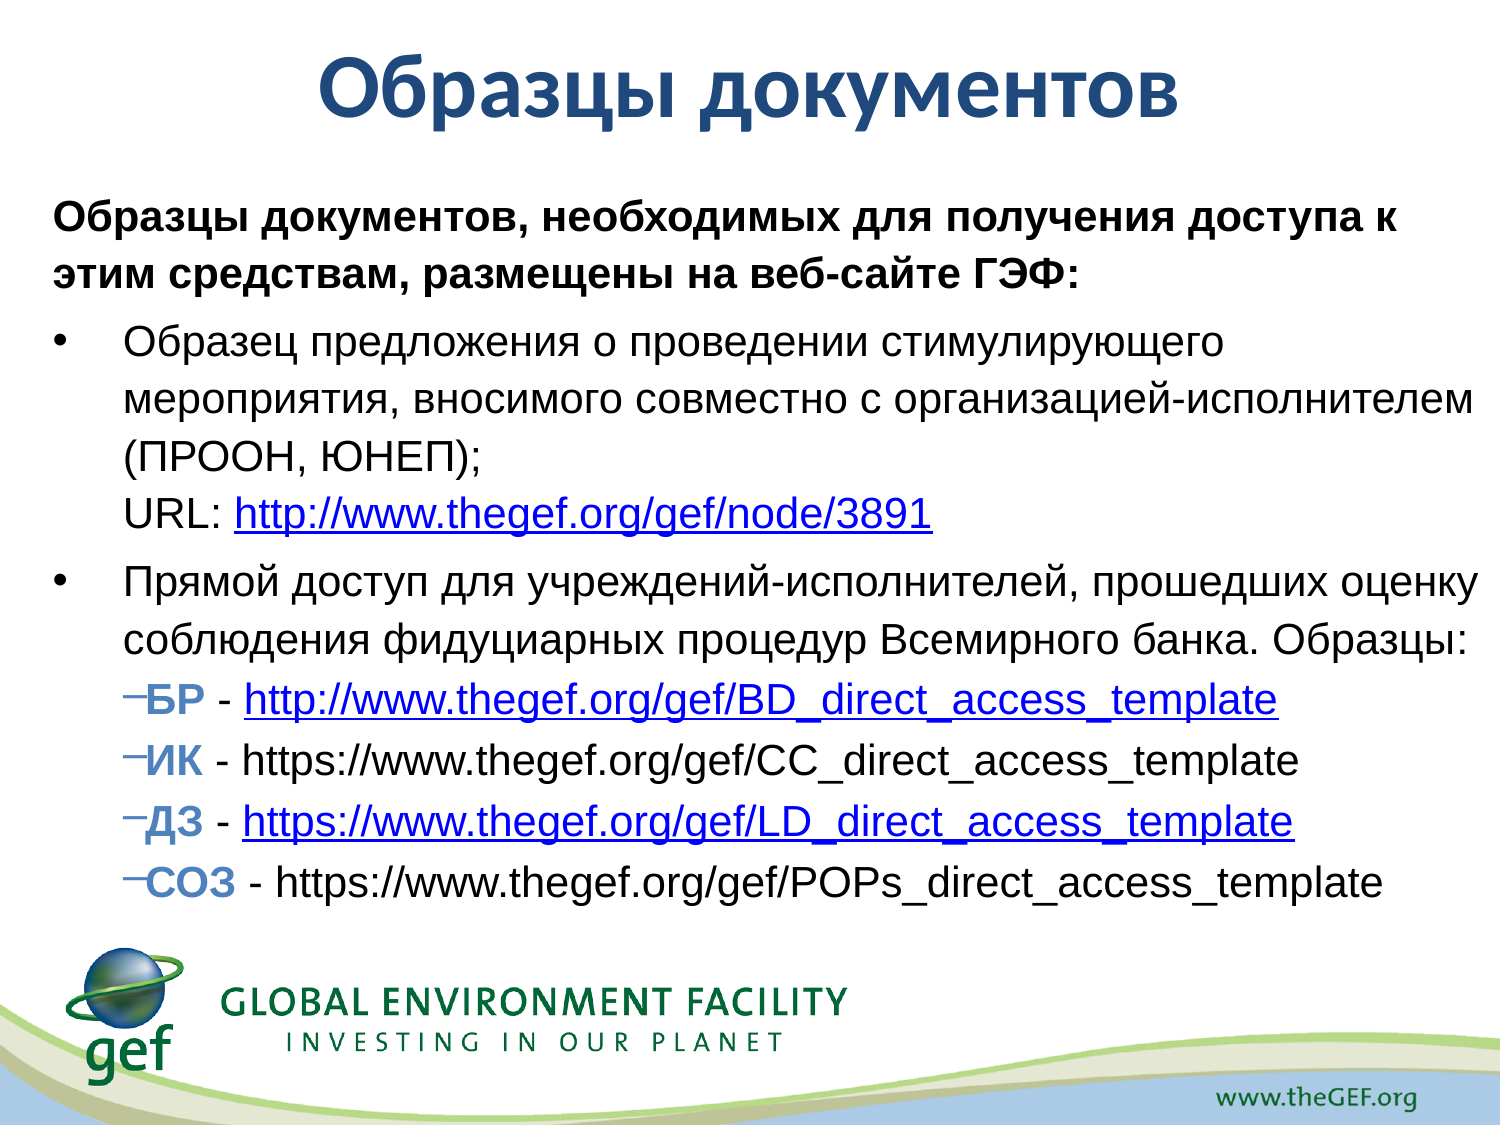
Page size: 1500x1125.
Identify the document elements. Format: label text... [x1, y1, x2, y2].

list Образцы документов, необходимых для получения доступа к этим средствам, размещены на веб-сайте ГЭФ: Образец предложения о проведении стимулирующего мероприятия, вносимого совместно с организацией-исполнителем (ПРООН, ЮНЕП); URL: http://www.thegef.org/gef/node/3891 Прямой доступ для учреждений-исполнителей, прошедших оценку соблюдения фидуциарных процедур Всемирного банка. Образцы: БР - http://www.thegef.org/gef/BD_direct_access_template ИК - https://www.thegef.org/gef/CC_direct_access_template ДЗ - https://www.thegef.org/gef/LD_direct_access_template СОЗ - https://www.thegef.org/gef/POPs_direct_access_template [37, 174, 1500, 976]
picture [0, 920, 1500, 1125]
title Образцы документов [74, 0, 1426, 163]
